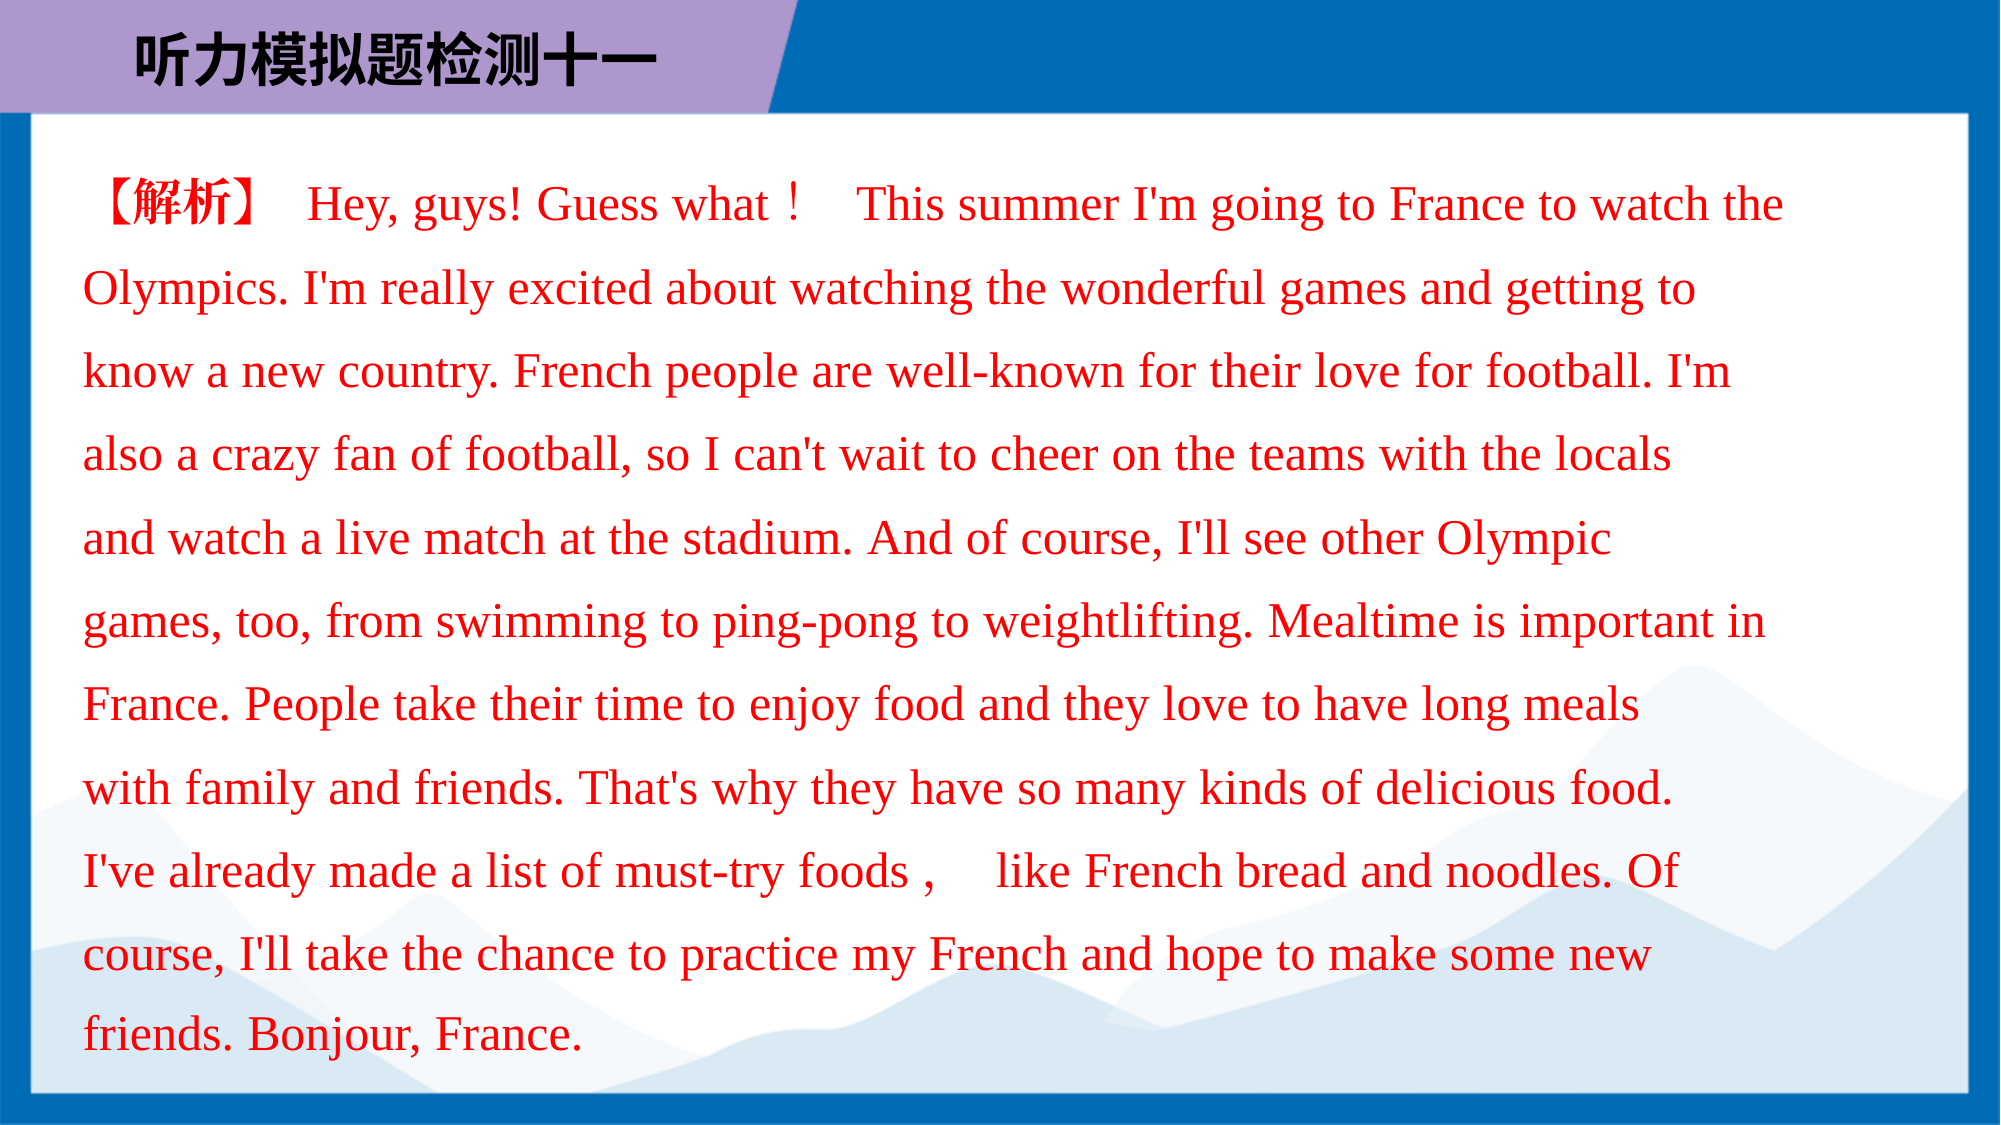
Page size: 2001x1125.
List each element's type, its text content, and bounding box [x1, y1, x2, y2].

picture [0, 0, 2000, 1125]
text_box 【解析】 Hey, guys! Guess what！ This summer I'm going to France to watch the Olympics. I'm really excited about watching the wonderful games and getting to know a new country. French people are well-known for their love for football. I'm also a crazy fan of football, so I can't wait to cheer on the teams with the locals and watch a live match at the stadium. And of course, I'll see other Olympic games, too, from swimming to ping-pong to weightlifting. Mealtime is important in France. People take their time to enjoy food and they love to have long meals with family and friends. That's why they have so many kinds of delicious food. I've already made a list of must-try foods， like French bread and noodles. Of course, I'll take the chance to practice my French and hope to make some new friends. Bonjour, France. [82, 147, 1917, 1053]
